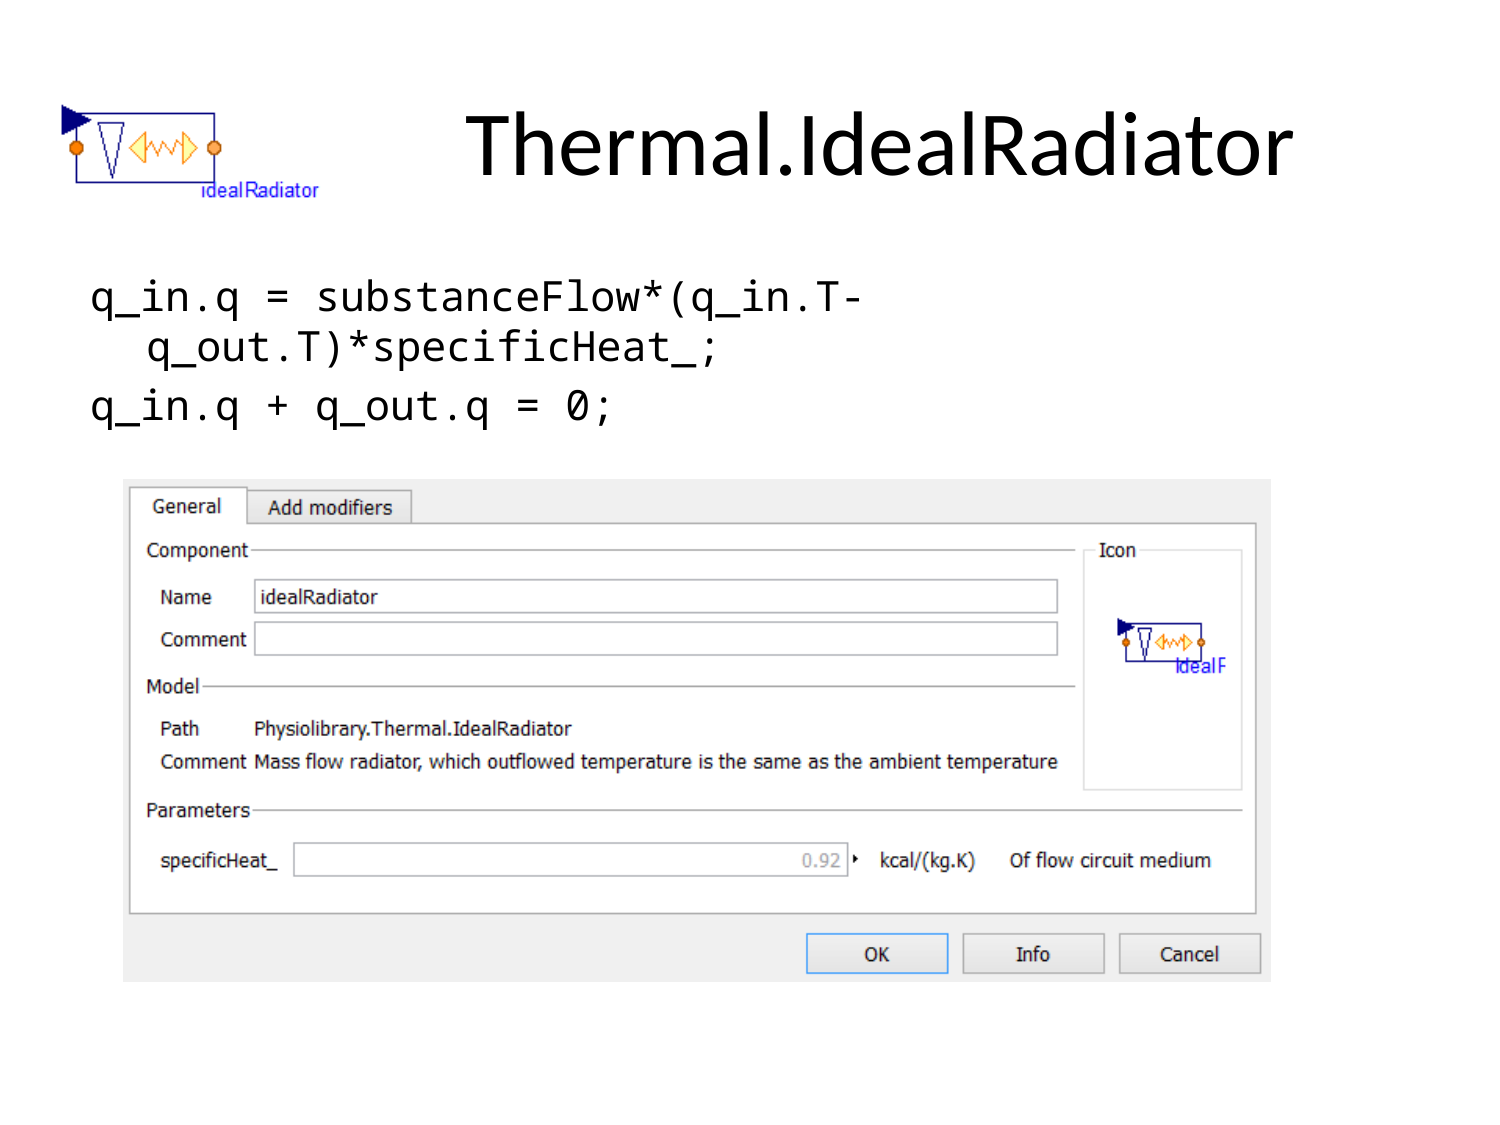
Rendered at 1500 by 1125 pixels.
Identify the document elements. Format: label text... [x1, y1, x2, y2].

picture [29, 66, 329, 233]
picture [123, 479, 1271, 982]
list q_in.q = substanceFlow*(q_in.T-q_out.T)*specificHeat_; q_in.q + q_out.q = 0; [75, 262, 1425, 1005]
title Thermal.IdealRadiator [336, 45, 1425, 233]
